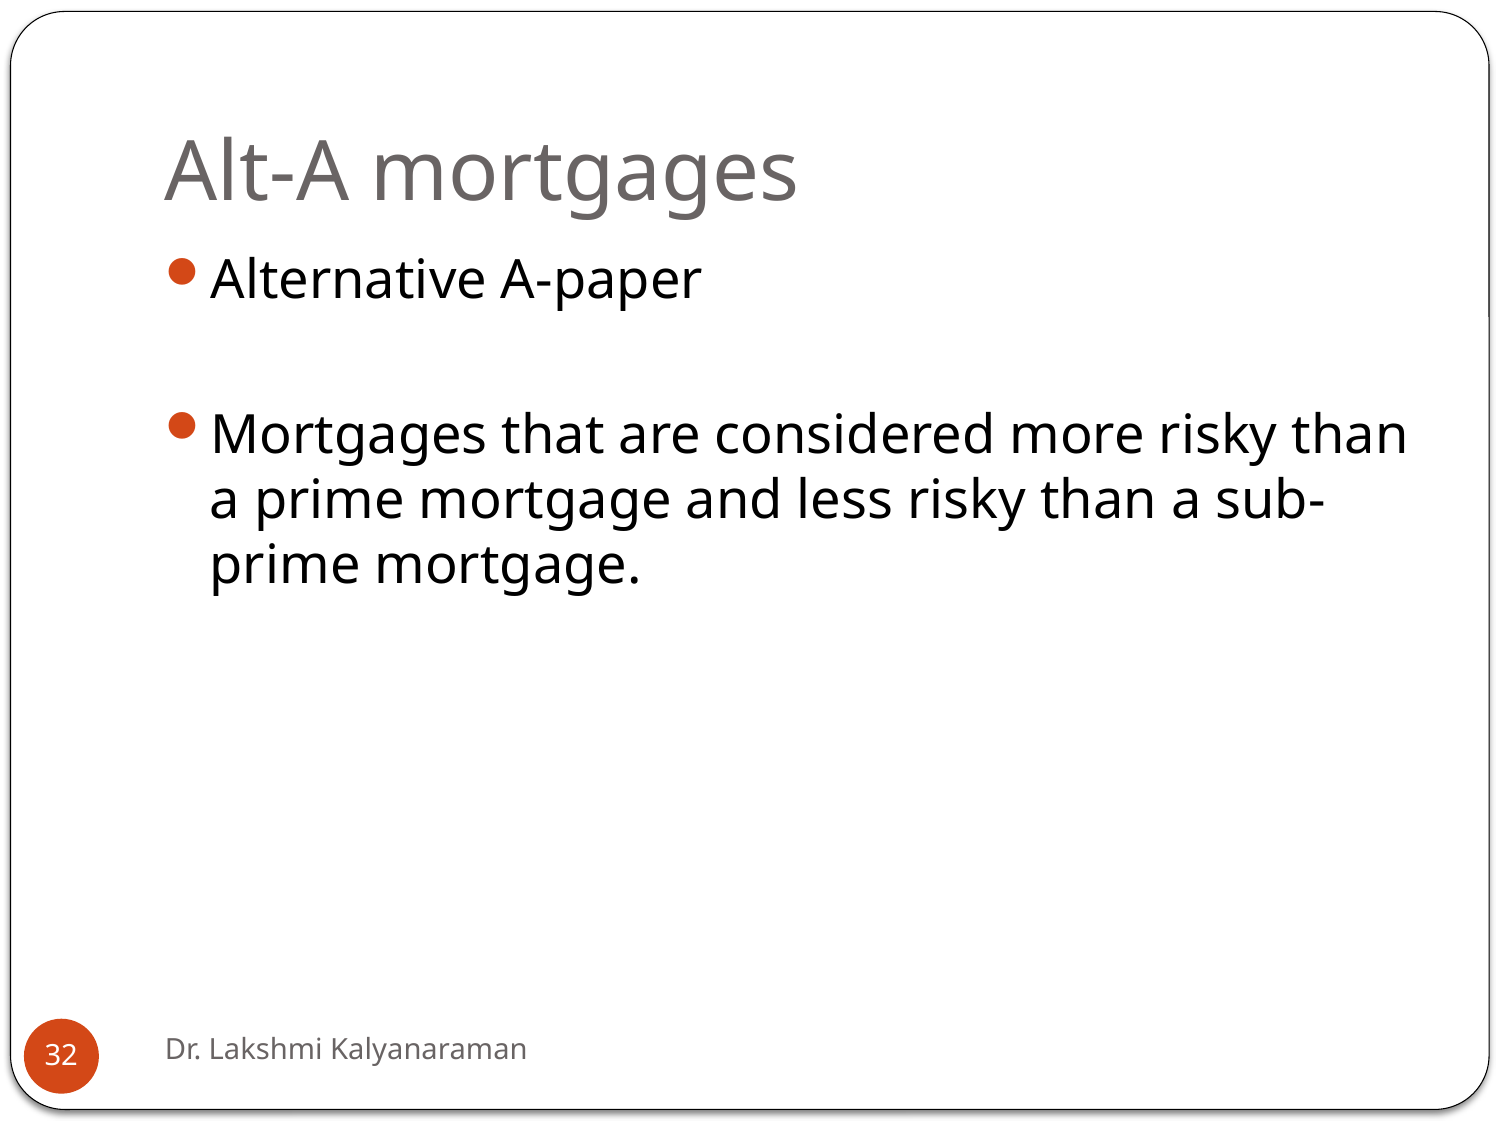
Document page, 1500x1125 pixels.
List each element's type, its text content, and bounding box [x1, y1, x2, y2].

slide_number 32 [23, 1018, 99, 1094]
list Alternative A-paper Mortgages that are considered more risky than a prime mortgage and less risky than a sub-prime mortgage. [150, 237, 1425, 988]
footer Dr. Lakshmi Kalyanaraman [150, 1012, 800, 1088]
title Alt-A mortgages [150, 45, 1425, 233]
